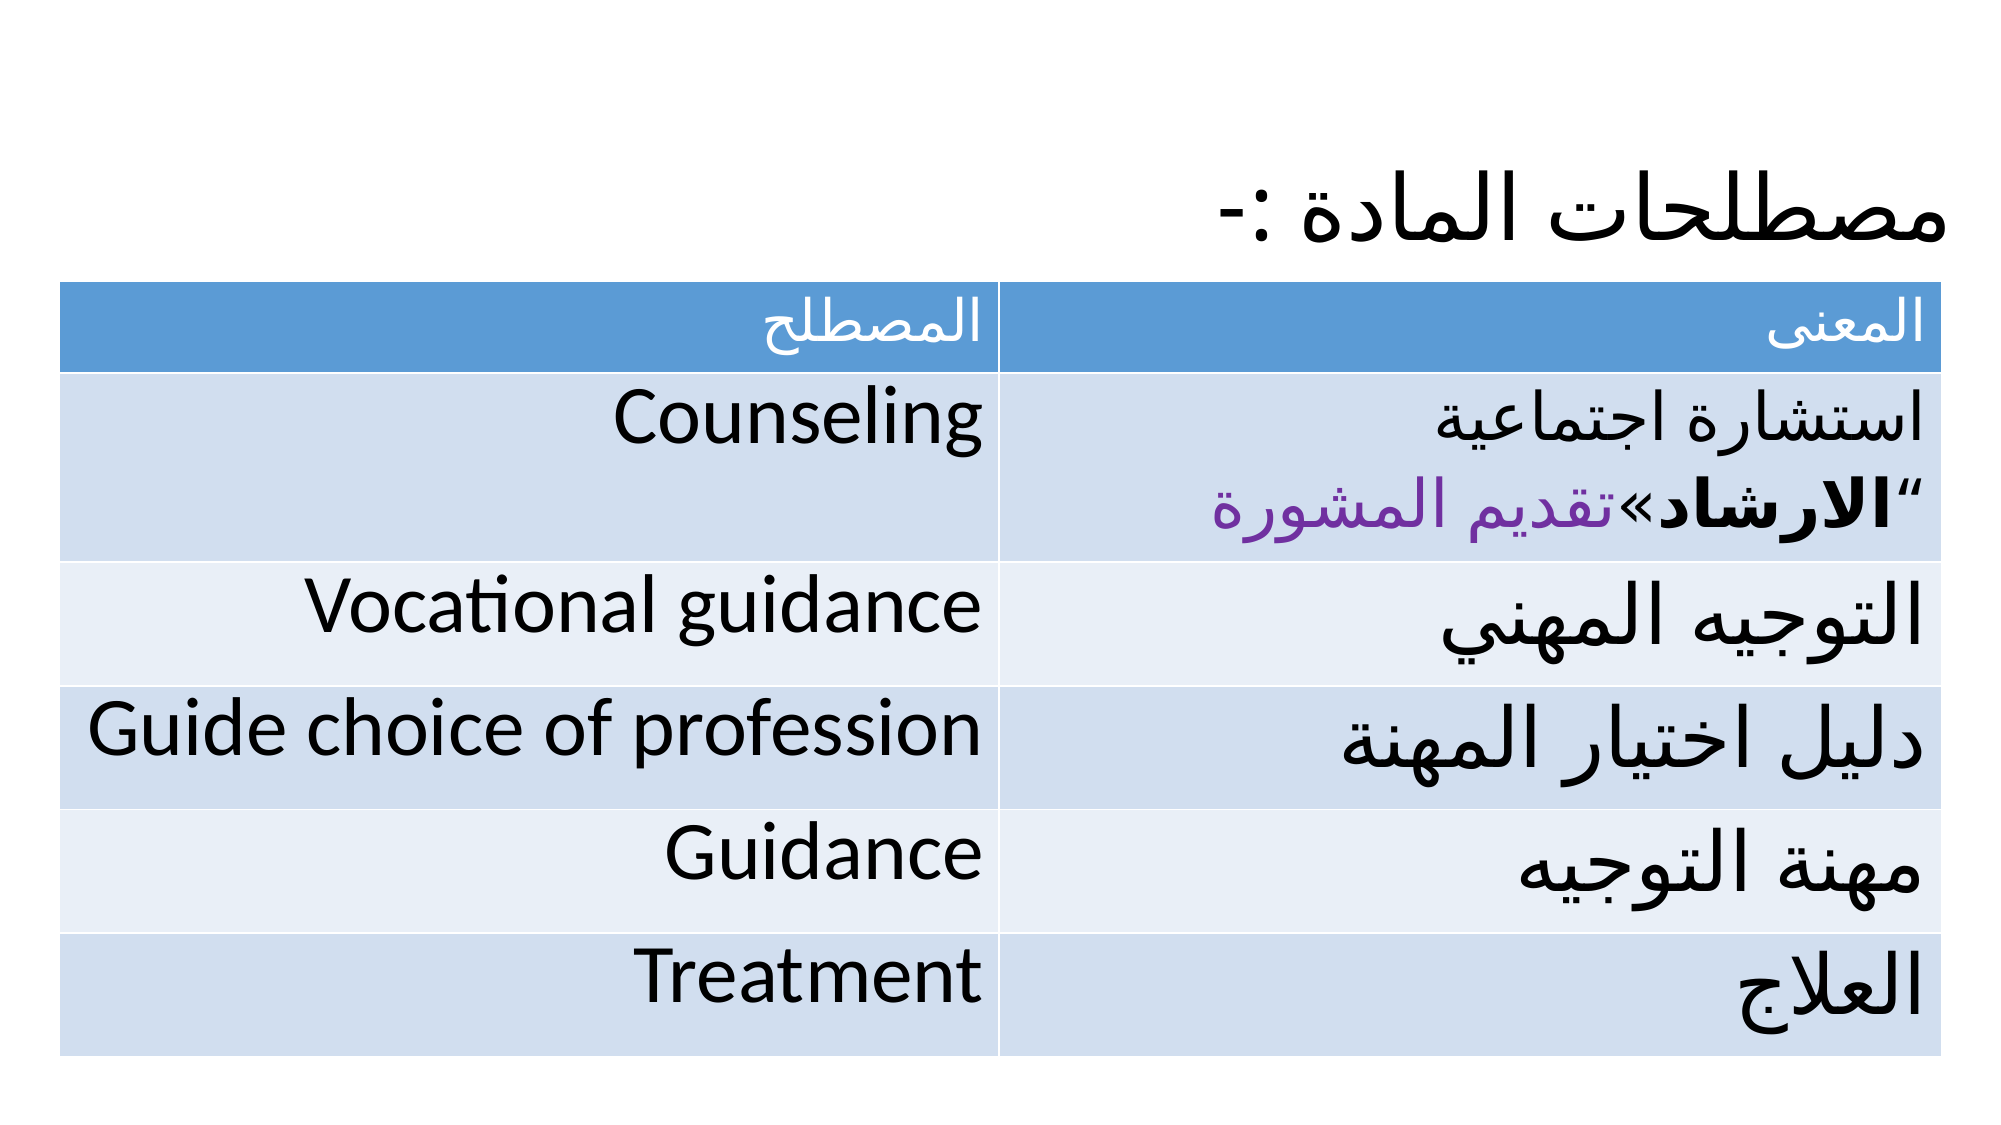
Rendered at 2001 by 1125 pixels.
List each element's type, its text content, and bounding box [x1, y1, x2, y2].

table_cell Vocational guidance [60, 563, 998, 685]
table_cell مهنة التوجيه [1000, 810, 1941, 932]
table_cell دليل اختيار المهنة [1000, 687, 1941, 809]
table_cell استشارة اجتماعية “الارشاد»تقديم المشورة [1000, 374, 1941, 561]
table_cell العلاج [1000, 934, 1941, 1056]
table_header المصطلح [60, 282, 998, 372]
table_cell Guidance [60, 810, 998, 932]
table_cell Treatment [60, 934, 998, 1056]
title مصطلحات المادة :- [40, 34, 1969, 1091]
table_cell Counseling [60, 374, 998, 561]
table_cell التوجيه المهني [1000, 563, 1941, 685]
table_header المعنى [1000, 282, 1941, 372]
table_cell Guide choice of profession [60, 687, 998, 809]
